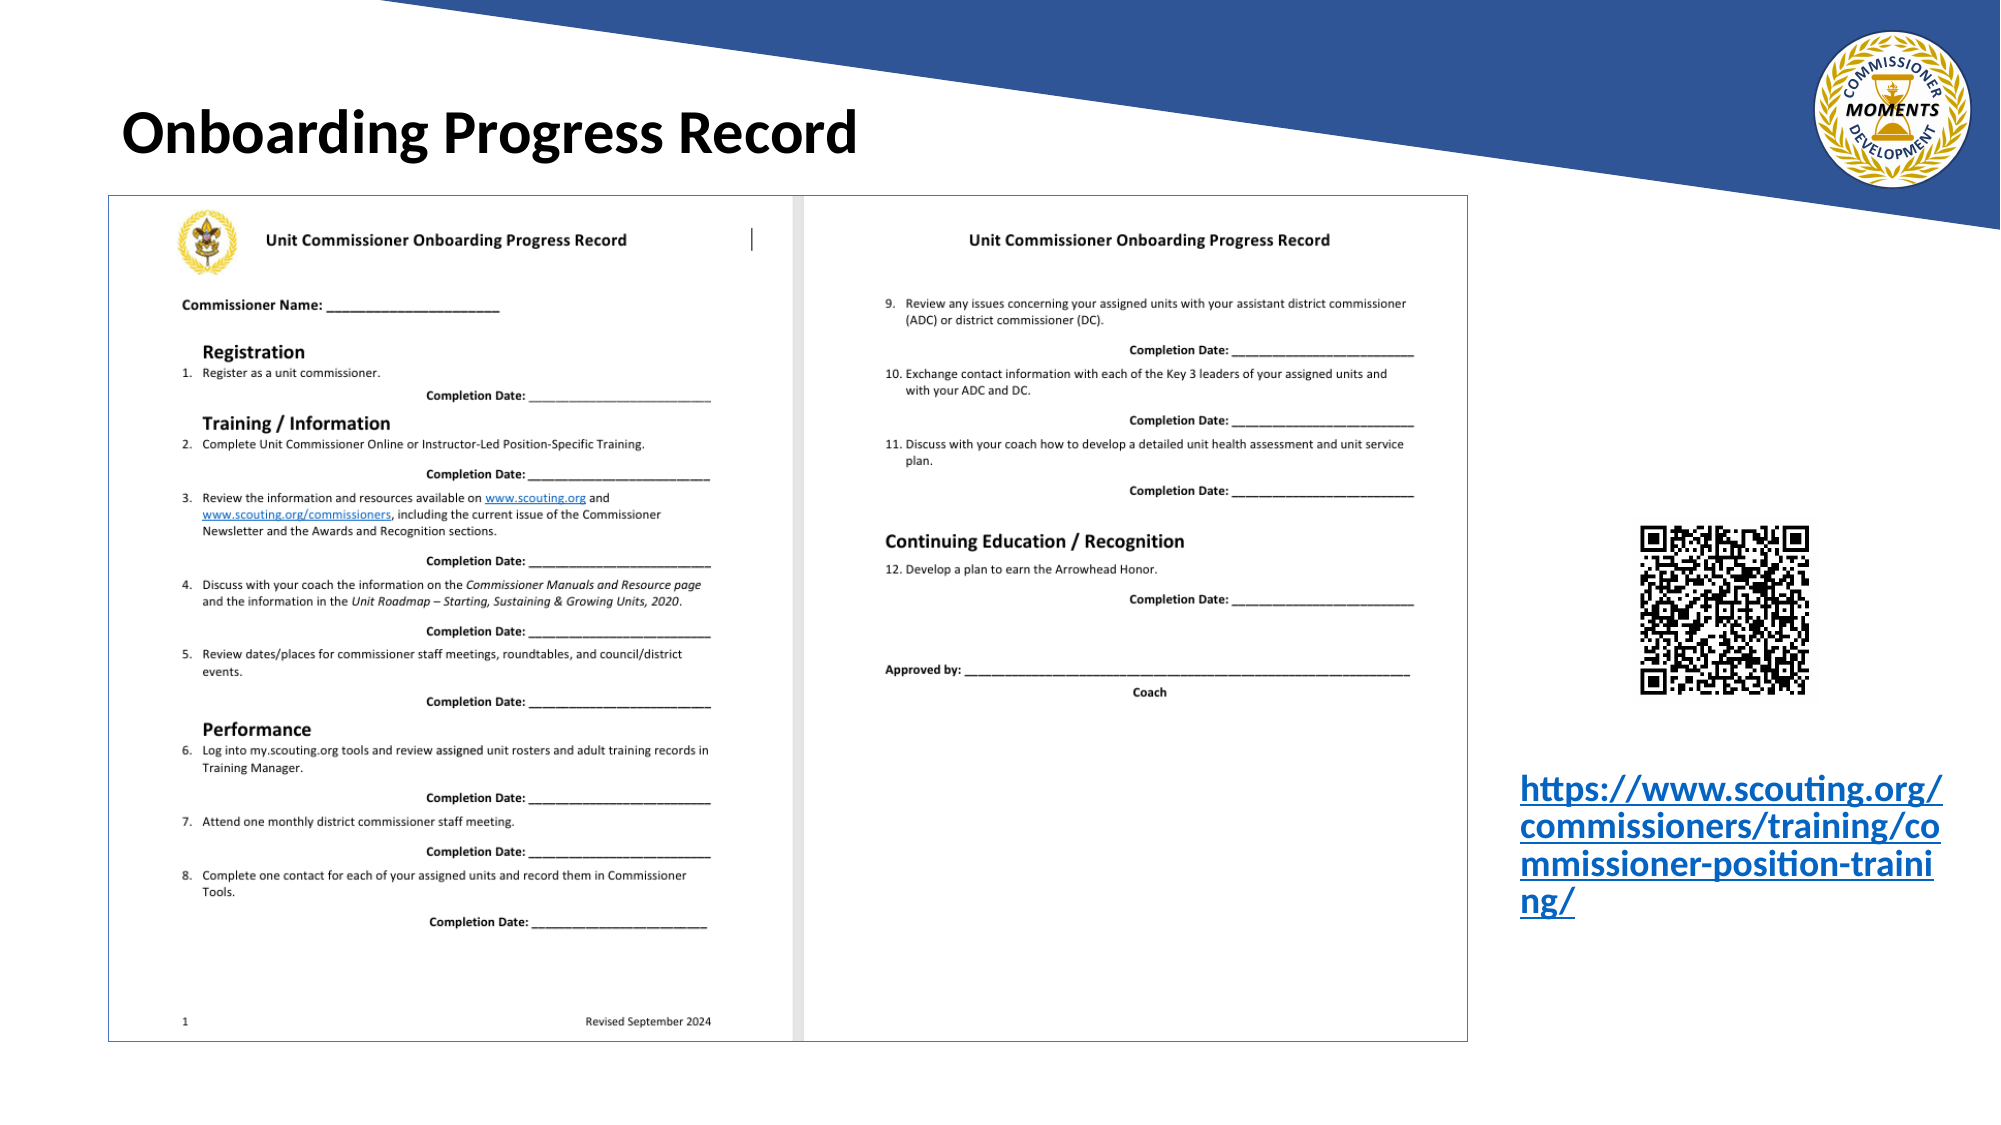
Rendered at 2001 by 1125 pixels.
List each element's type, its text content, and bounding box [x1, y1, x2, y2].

picture [1813, 30, 1972, 189]
picture [108, 195, 1468, 1042]
text_box Onboarding Progress Record [108, 83, 1113, 174]
text_box https://www.scouting.org/commissioners/training/commissioner-position-training/ [1505, 756, 1968, 817]
picture [1630, 516, 1818, 704]
